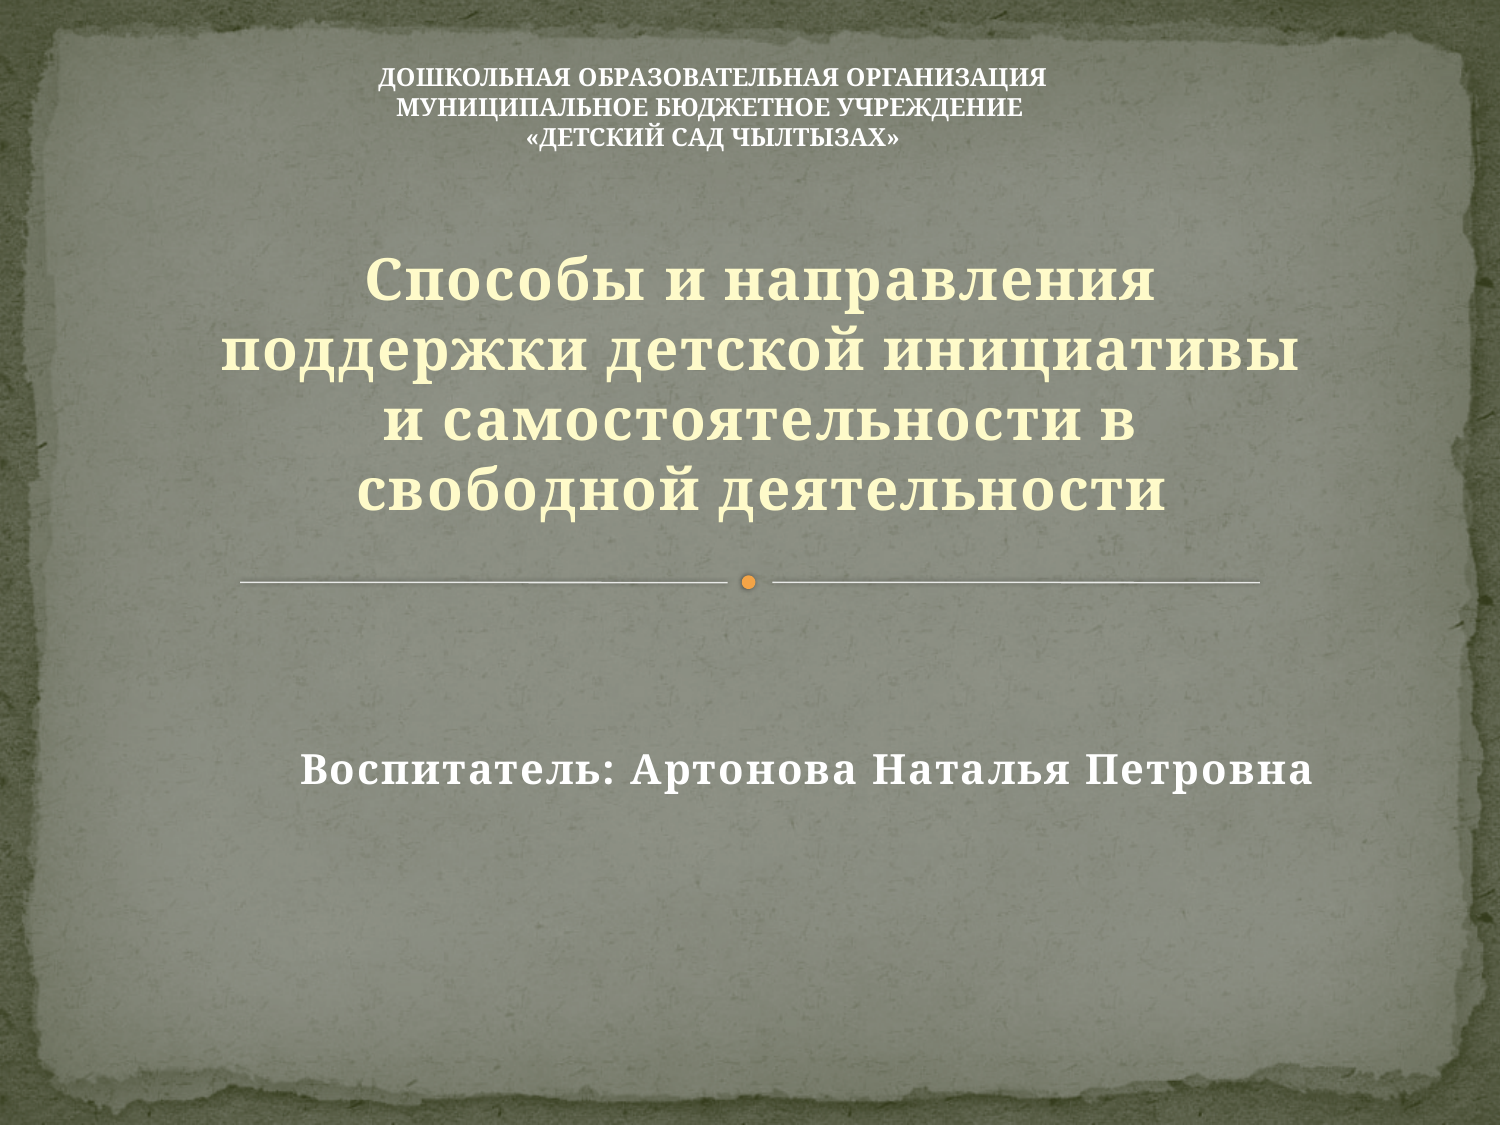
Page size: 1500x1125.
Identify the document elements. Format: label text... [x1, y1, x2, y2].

text_box ДОШКОЛЬНАЯ ОБРАЗОВАТЕЛЬНАЯ ОРГАНИЗАЦИЯ МУНИЦИПАЛЬНОЕ БЮДЖЕТНОЕ УЧРЕЖДЕНИЕ «ДЕТСКИЙ САД ЧЫЛТЫЗАХ» [215, 54, 1211, 234]
title [123, 197, 1353, 717]
